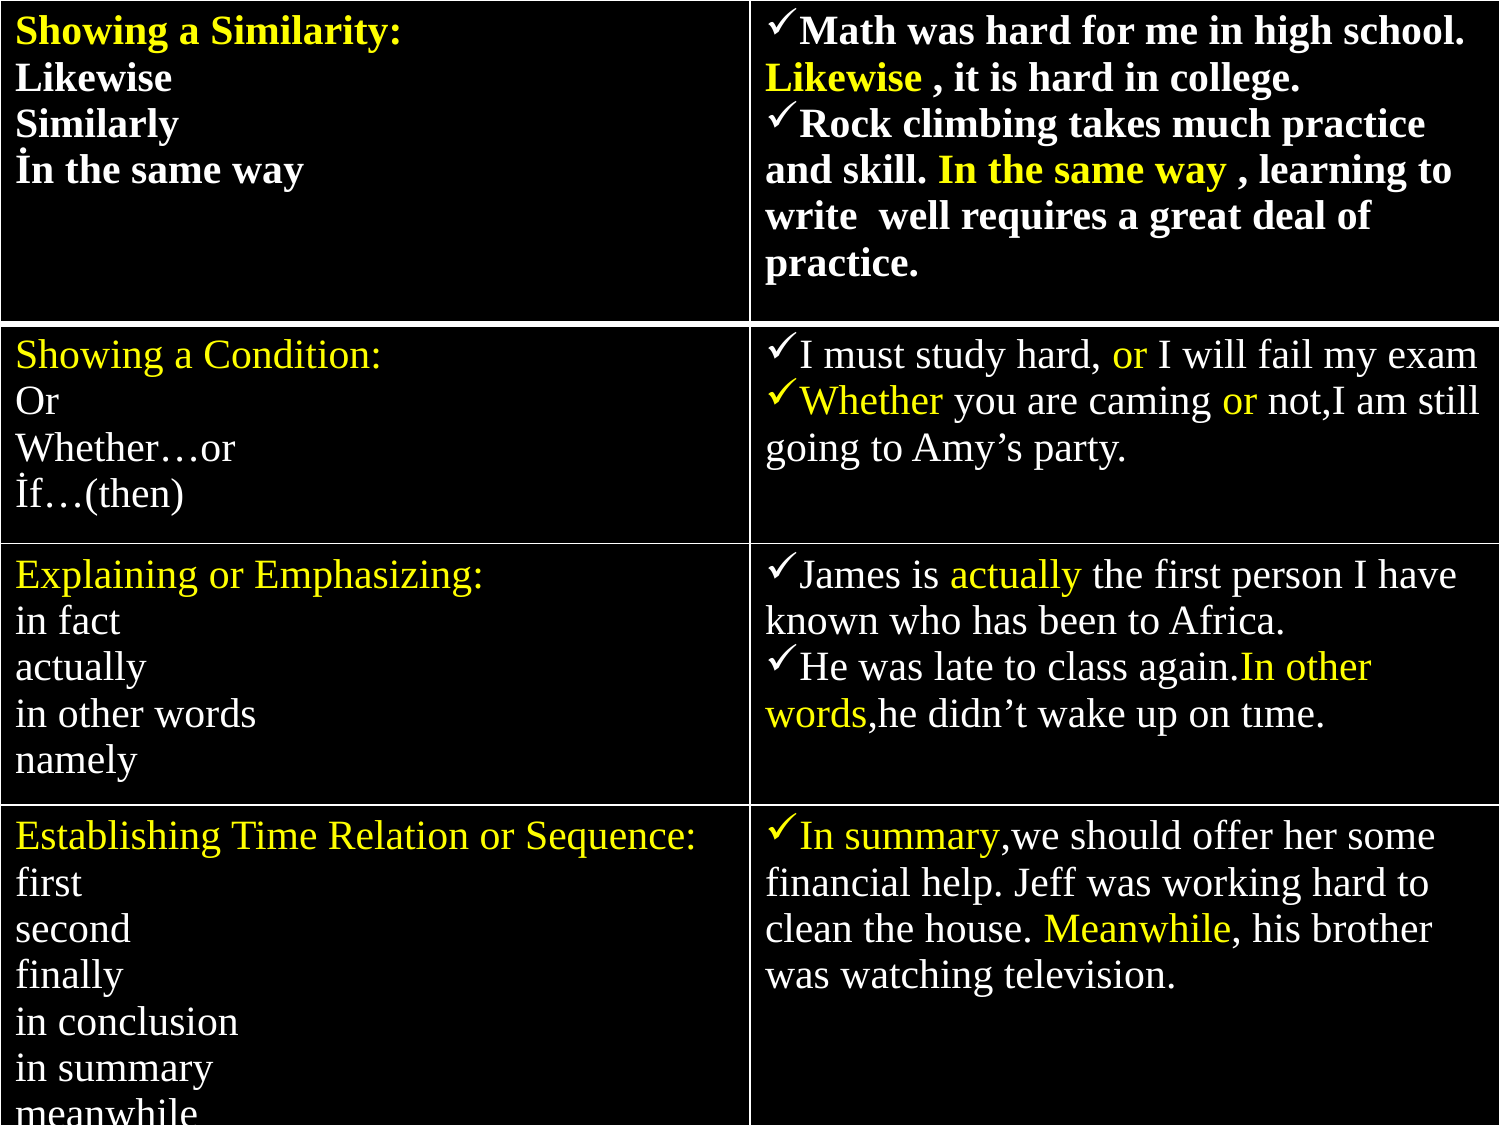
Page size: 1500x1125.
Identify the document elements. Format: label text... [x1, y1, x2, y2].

table_cell James is actually the first person I have known who has been to Africa. He was late to class again.In other words,he didn’t wake up on tıme. [751, 544, 1499, 804]
table_header Math was hard for me in high school. Likewise , it is hard in college. Rock climbing takes much practice and skill. In the same way , learning to write well requires a great deal of practice. [751, 1, 1499, 321]
table_cell Establishing Time Relation or Sequence: first second finally in conclusion in summary meanwhile [1, 806, 749, 1125]
table_cell I must study hard, or I will fail my exam Whether you are caming or not,I am still going to Amy’s party. [751, 327, 1499, 543]
table_header Showing a Similarity: Likewise Similarly İn the same way [1, 1, 749, 321]
table_cell Explaining or Emphasizing: in fact actually in other words namely [1, 544, 749, 804]
table_cell Showing a Condition: Or Whether…or İf…(then) [1, 327, 749, 543]
table_cell In summary,we should offer her some financial help. Jeff was working hard to clean the house. Meanwhile, his brother was watching television. [751, 806, 1499, 1125]
